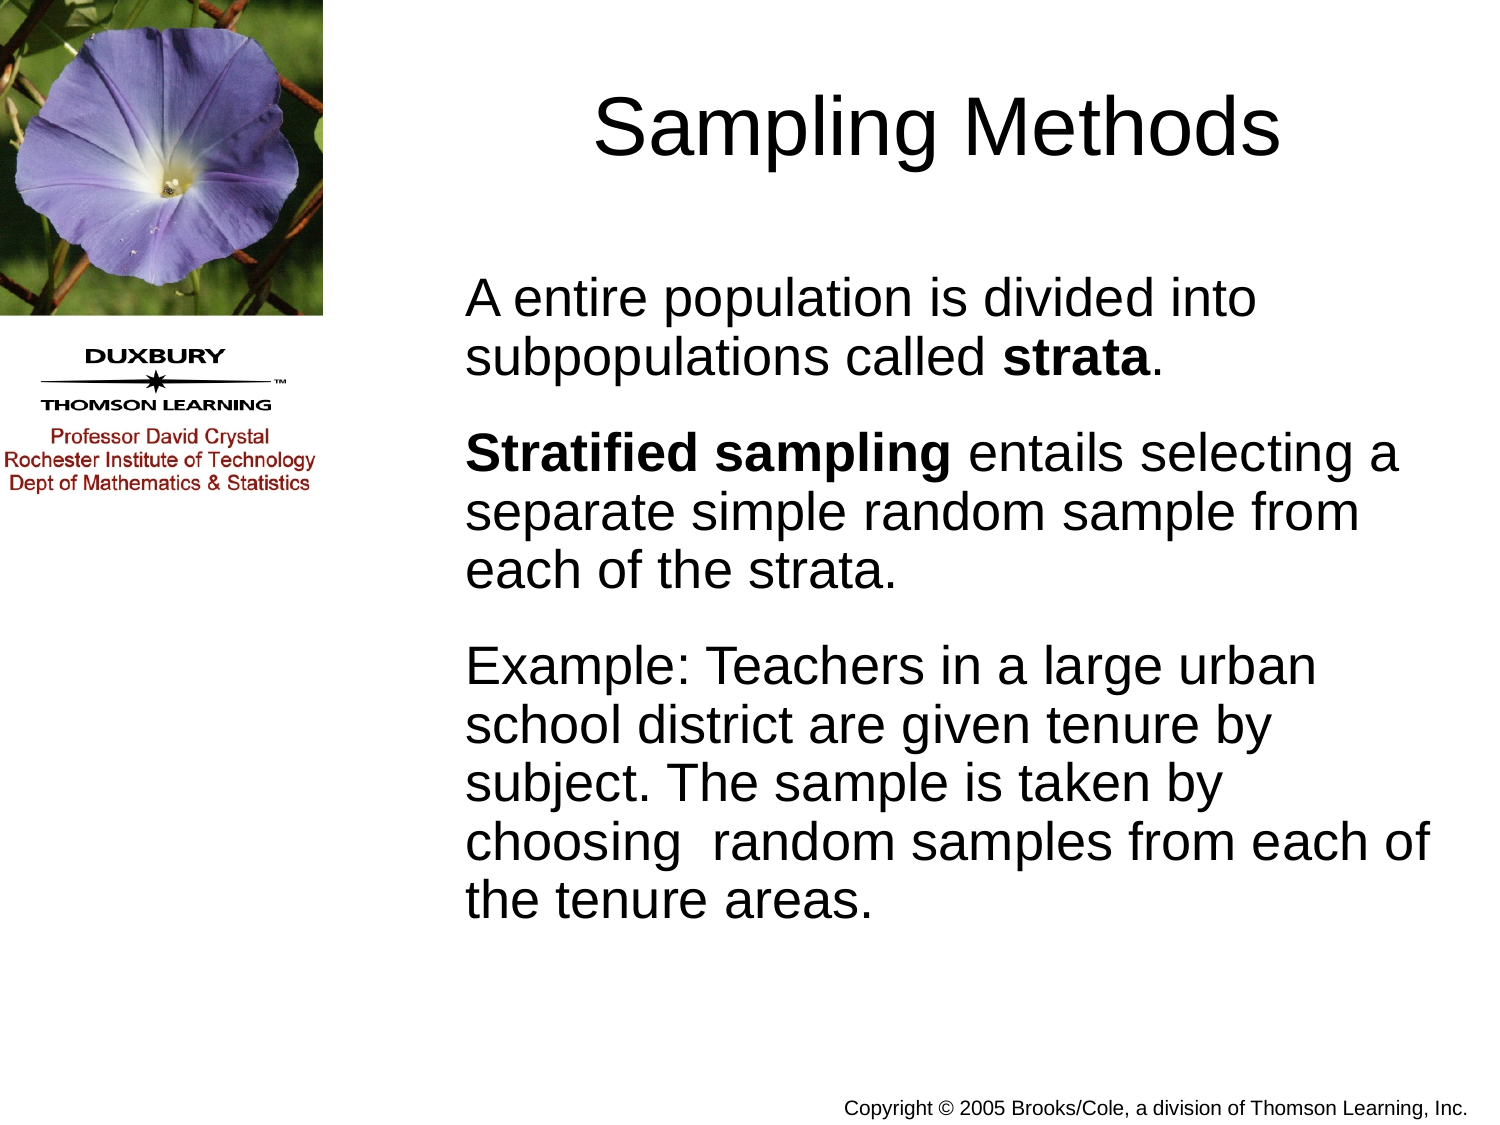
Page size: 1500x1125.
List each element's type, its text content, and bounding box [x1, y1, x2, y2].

picture [0, 0, 323, 499]
title Sampling Methods [424, 24, 1451, 221]
list A entire population is divided into subpopulations called strata. Stratified sampling entails selecting a separate simple random sample from each of the strata. Example: Teachers in a large urban school district are given tenure by subject. The sample is taken by choosing random samples from each of the tenure areas. [449, 262, 1463, 938]
